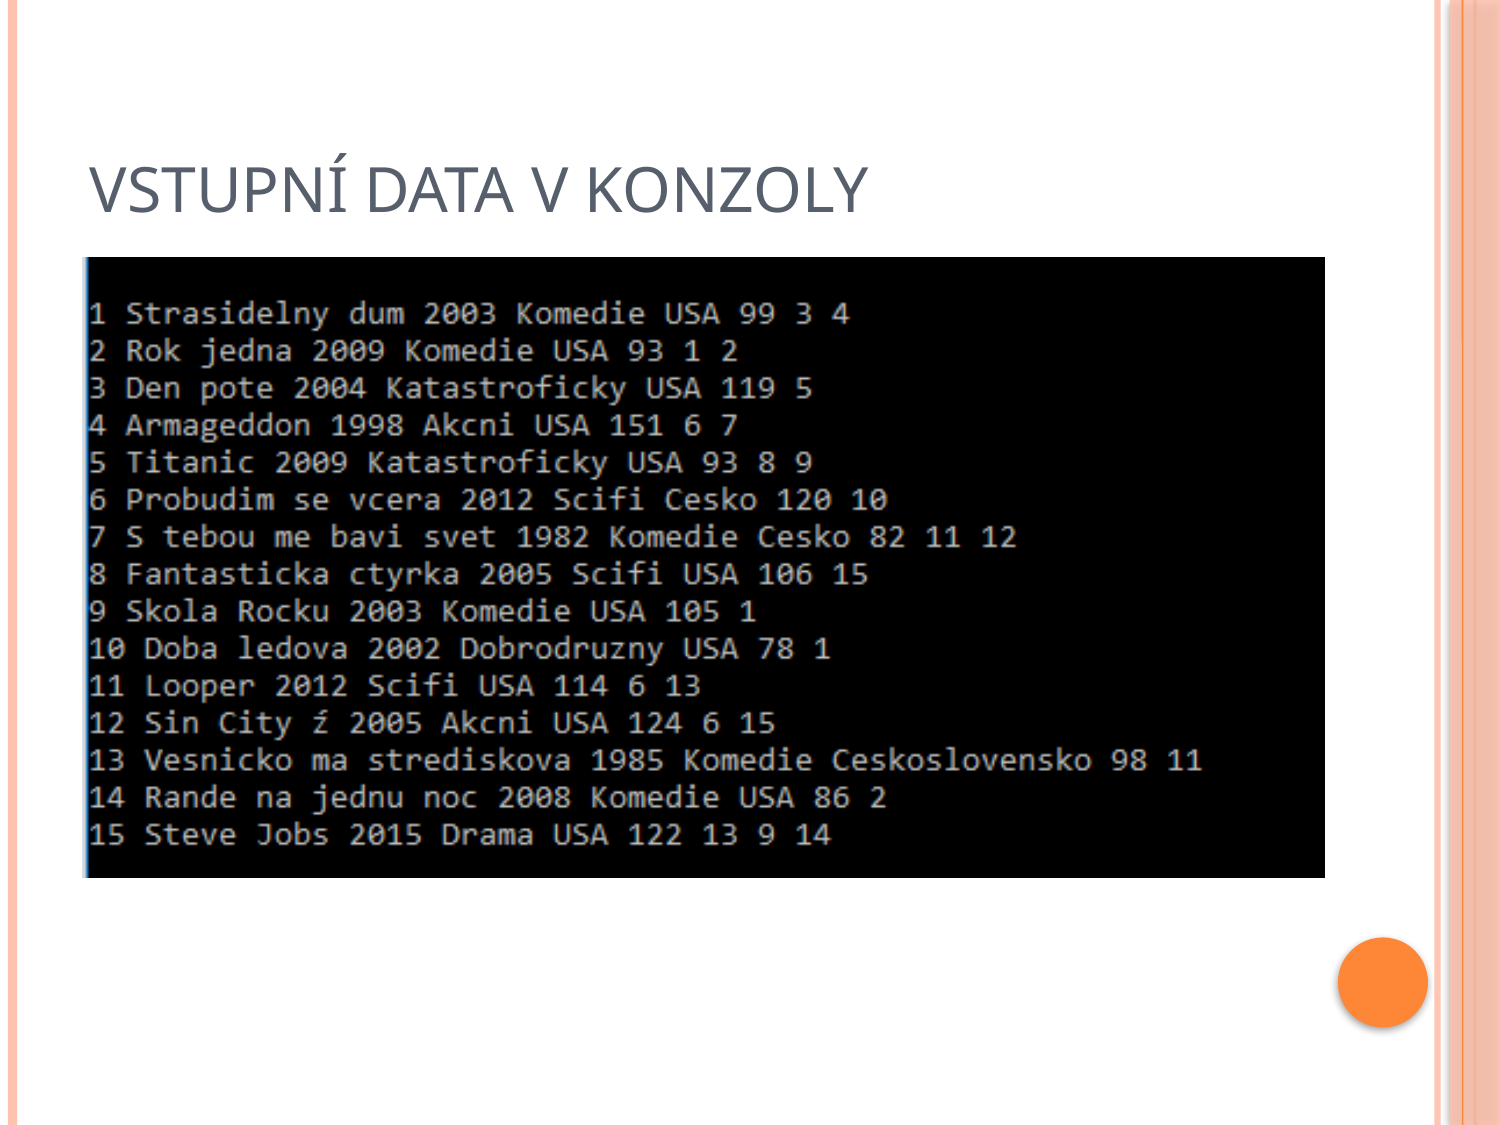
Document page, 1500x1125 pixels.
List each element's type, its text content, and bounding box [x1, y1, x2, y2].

title Vstupní data v konzoly [75, 45, 1300, 233]
picture [81, 257, 1325, 879]
